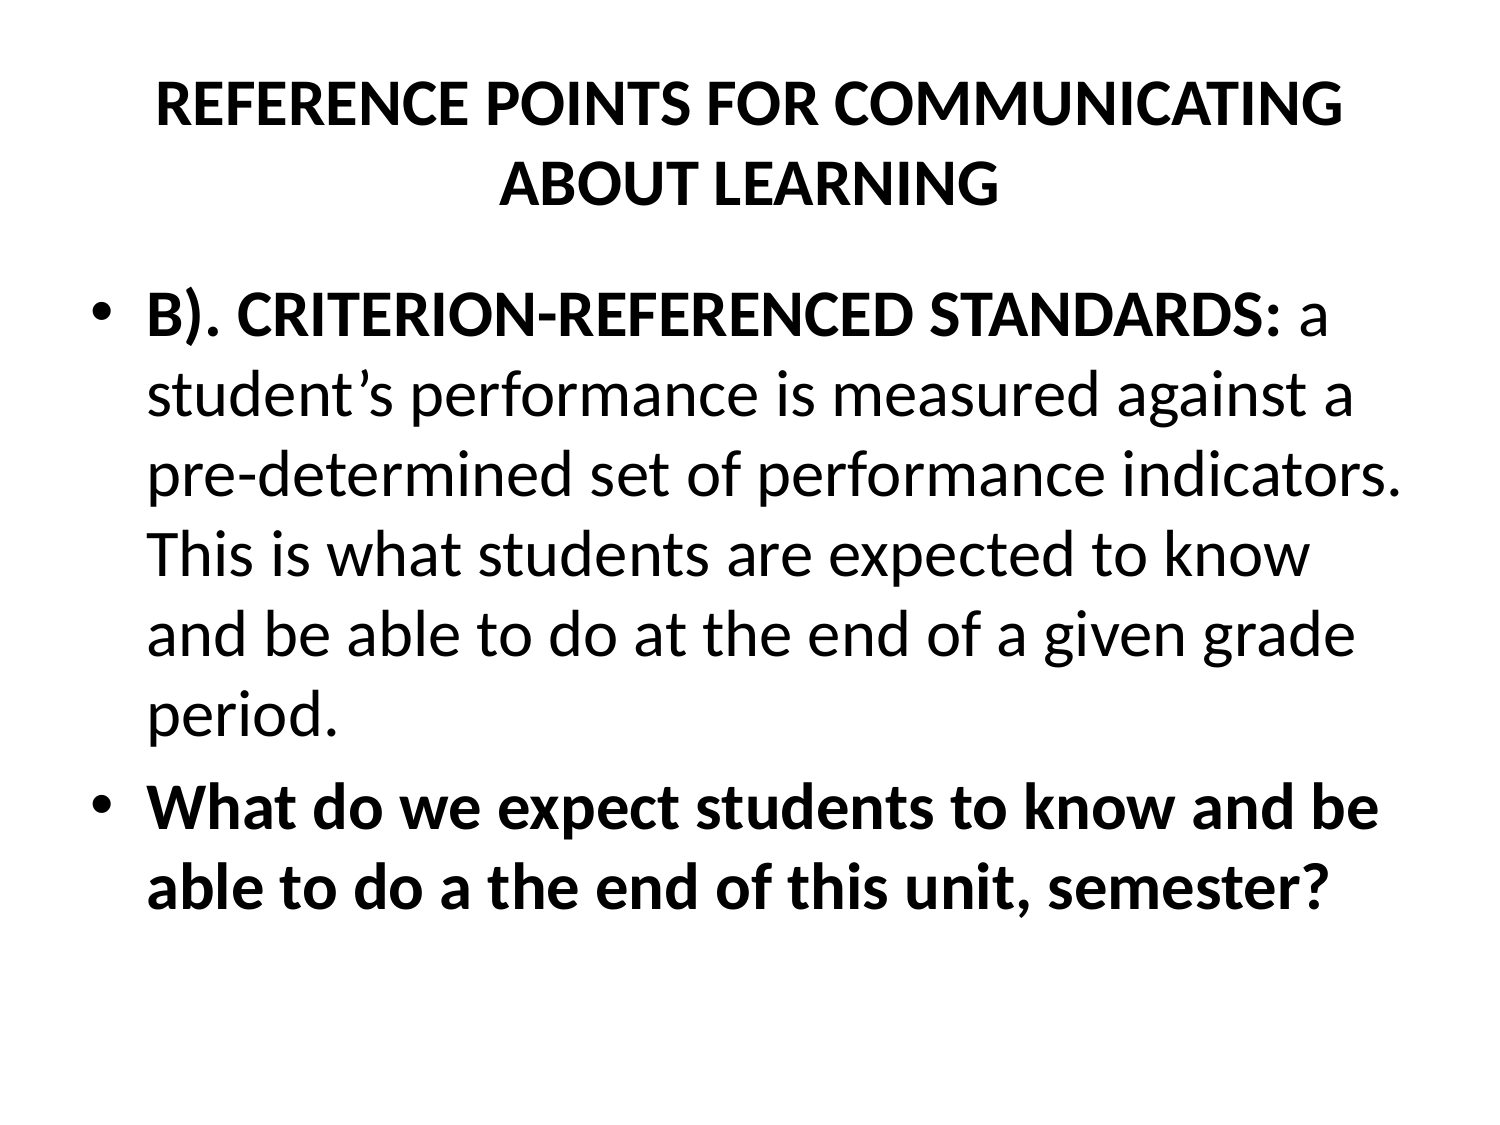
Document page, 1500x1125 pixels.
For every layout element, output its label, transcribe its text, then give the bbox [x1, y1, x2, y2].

list B). CRITERION-REFERENCED STANDARDS: a student’s performance is measured against a pre-determined set of performance indicators. This is what students are expected to know and be able to do at the end of a given grade period. What do we expect students to know and be able to do a the end of this unit, semester? [75, 262, 1425, 1005]
title REFERENCE POINTS FOR COMMUNICATING ABOUT LEARNING [75, 45, 1425, 233]
